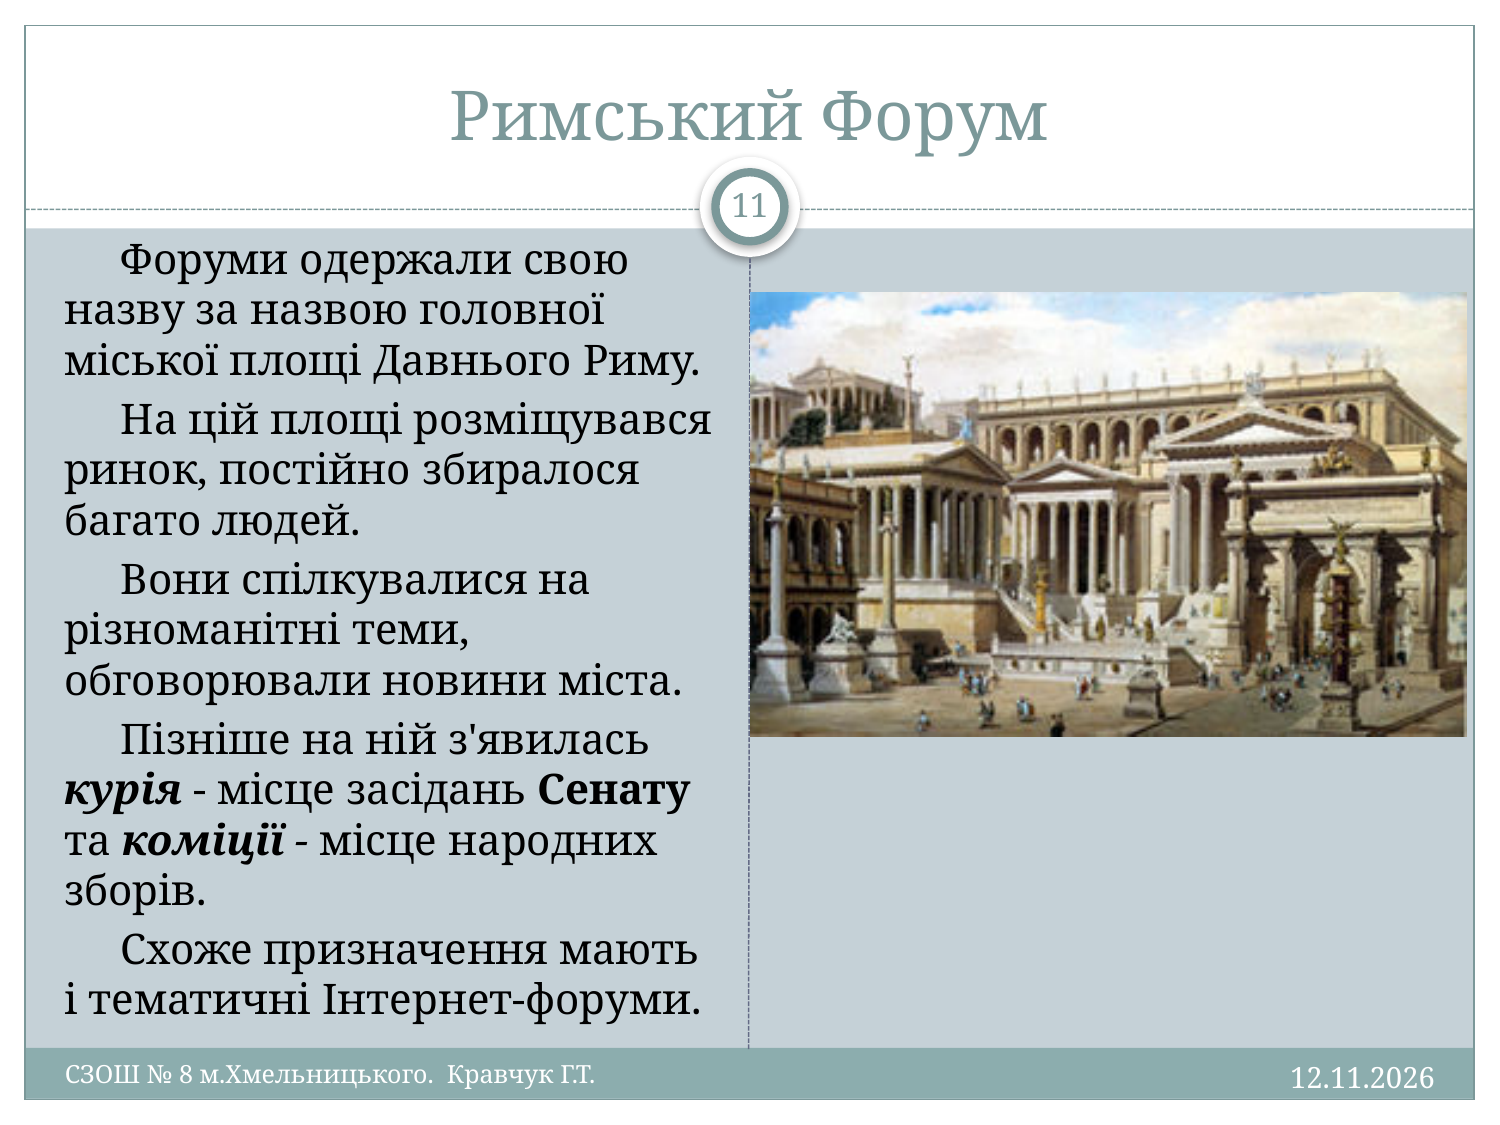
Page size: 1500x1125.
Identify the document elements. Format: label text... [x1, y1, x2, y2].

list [749, 292, 1467, 738]
slide_number 11 [712, 170, 788, 243]
list Форуми одержали свою назву за назвою головної міської площі Давнього Риму. На цій площі розміщувався ринок, постійно збиралося багато людей. Вони спілкувалися на різноманітні теми, обговорювали новини міста. Пізніше на ній з'явилась курія - місце засідань Сенату та коміції - місце народних зборів. Схоже призначення мають і тематичні Інтернет-форуми. [49, 224, 739, 1043]
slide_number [950, 1051, 1450, 1112]
footer СЗОШ № 8 м.Хмельницького. Кравчук Г.Т. [50, 1051, 638, 1112]
title Римський Форум [49, 37, 1450, 162]
